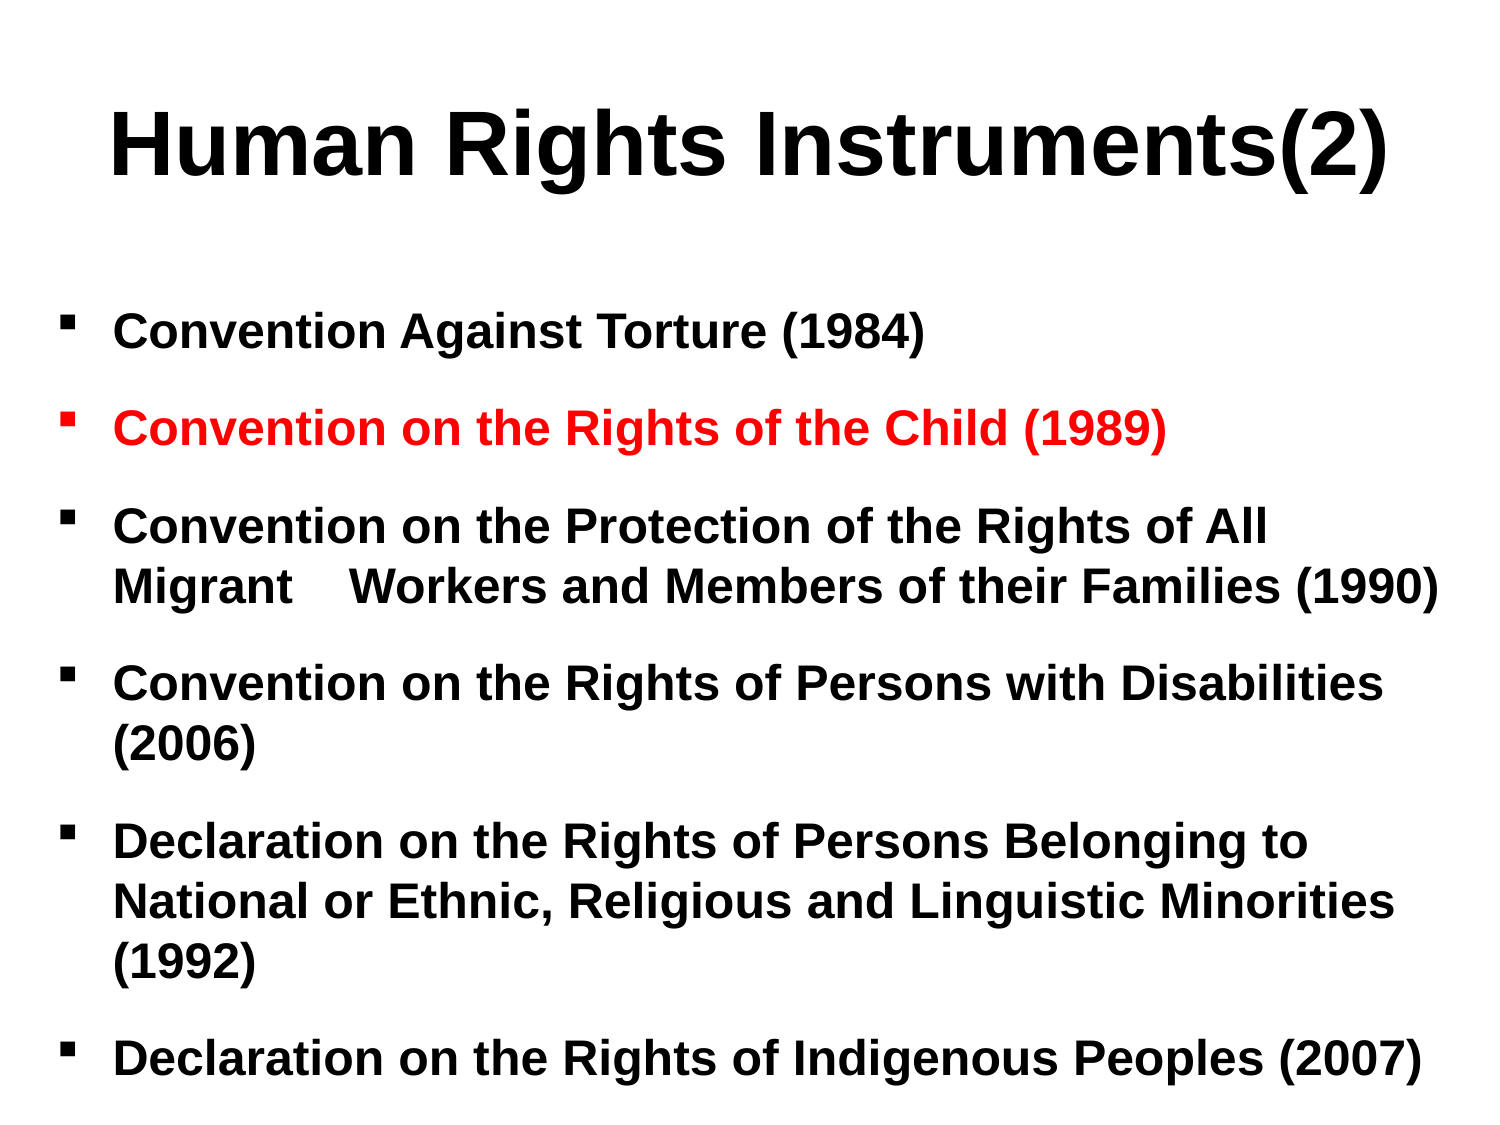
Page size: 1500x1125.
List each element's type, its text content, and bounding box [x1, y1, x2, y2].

list Convention Against Torture (1984) Convention on the Rights of the Child (1989) Convention on the Protection of the Rights of All Migrant Workers and Members of their Families (1990) Convention on the Rights of Persons with Disabilities (2006) Declaration on the Rights of Persons Belonging to National or Ethnic, Religious and Linguistic Minorities (1992) Declaration on the Rights of Indigenous Peoples (2007) [41, 290, 1459, 1076]
title Human Rights Instruments(2) [75, 45, 1425, 233]
